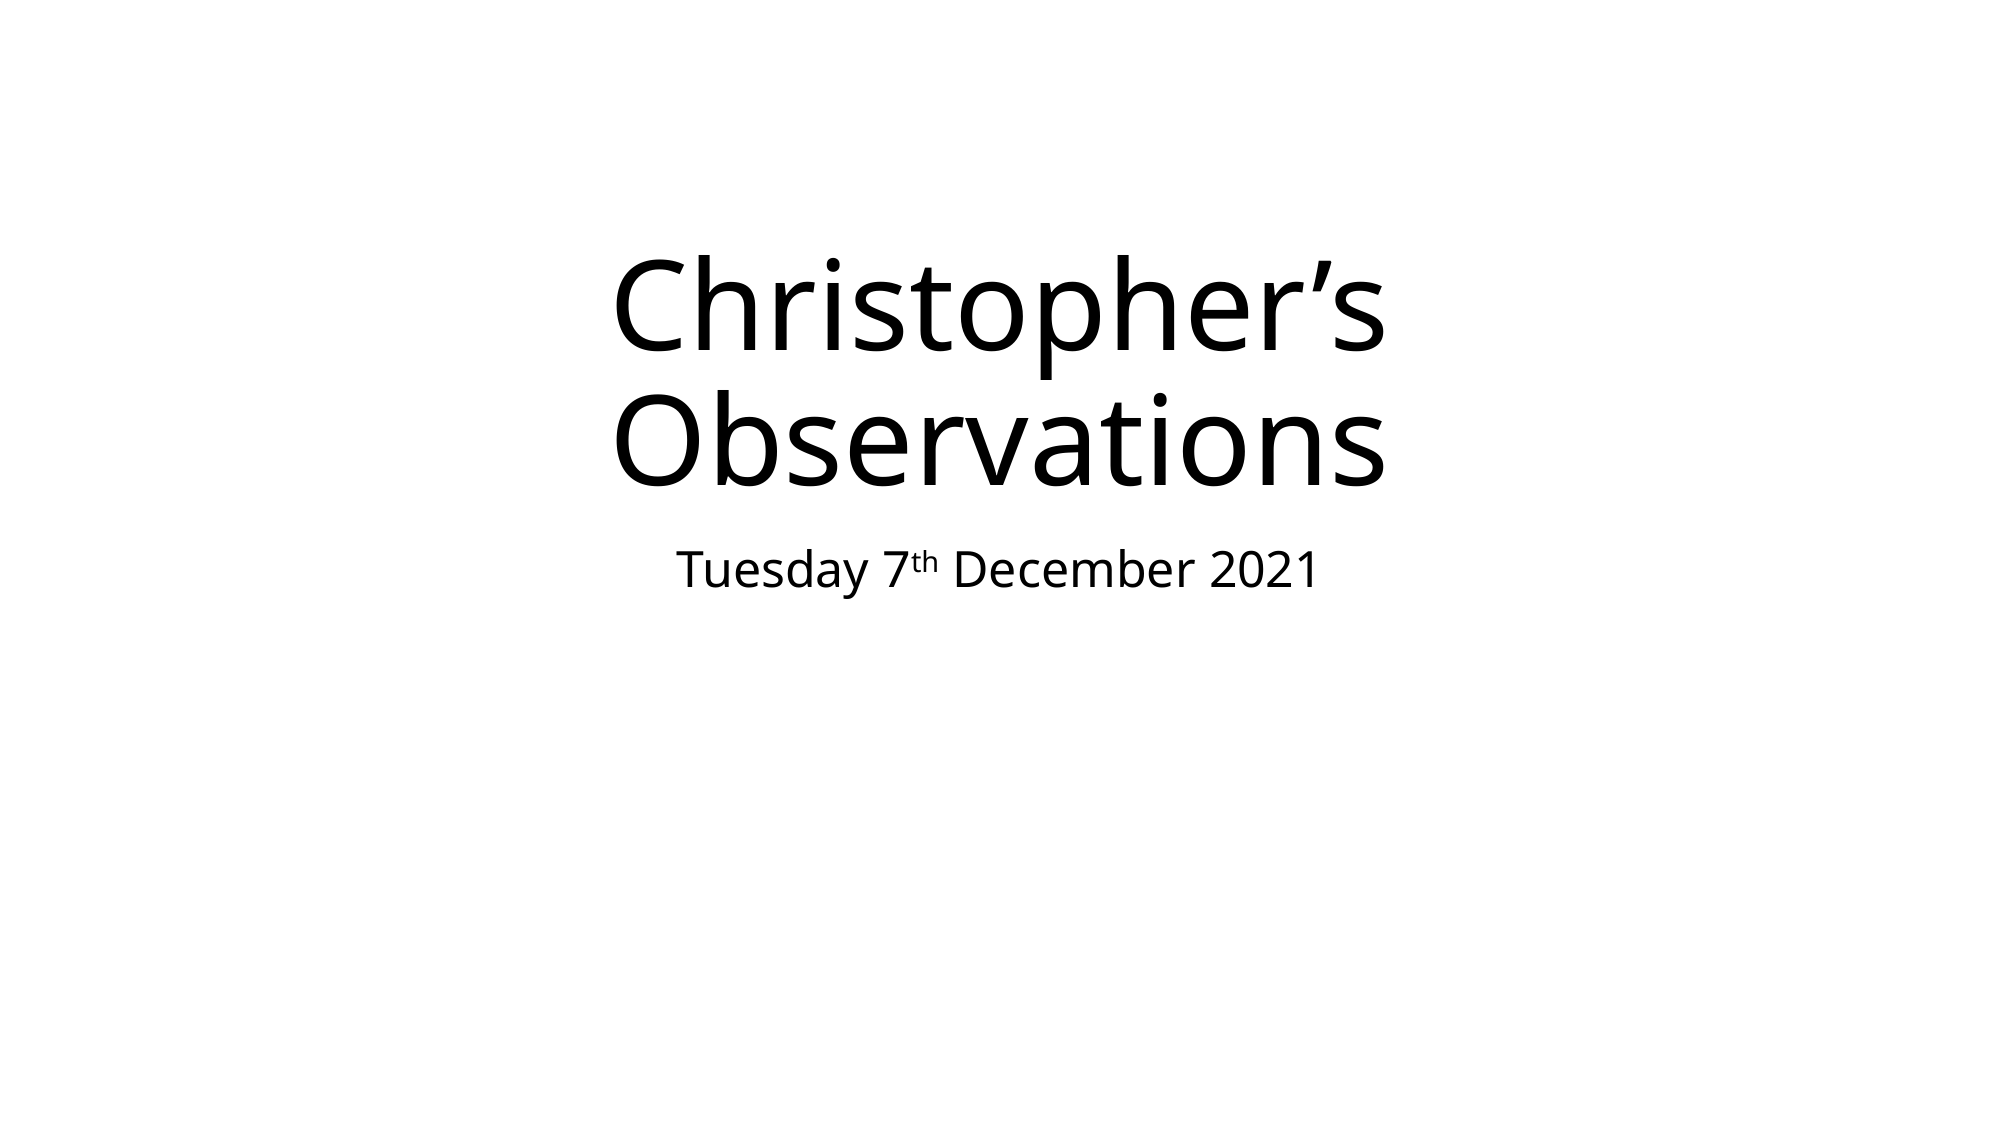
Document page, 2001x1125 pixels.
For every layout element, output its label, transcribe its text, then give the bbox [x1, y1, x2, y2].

title Christopher’s Observations [249, 128, 1750, 521]
subtitle Tuesday 7th December 2021 [249, 536, 1750, 809]
